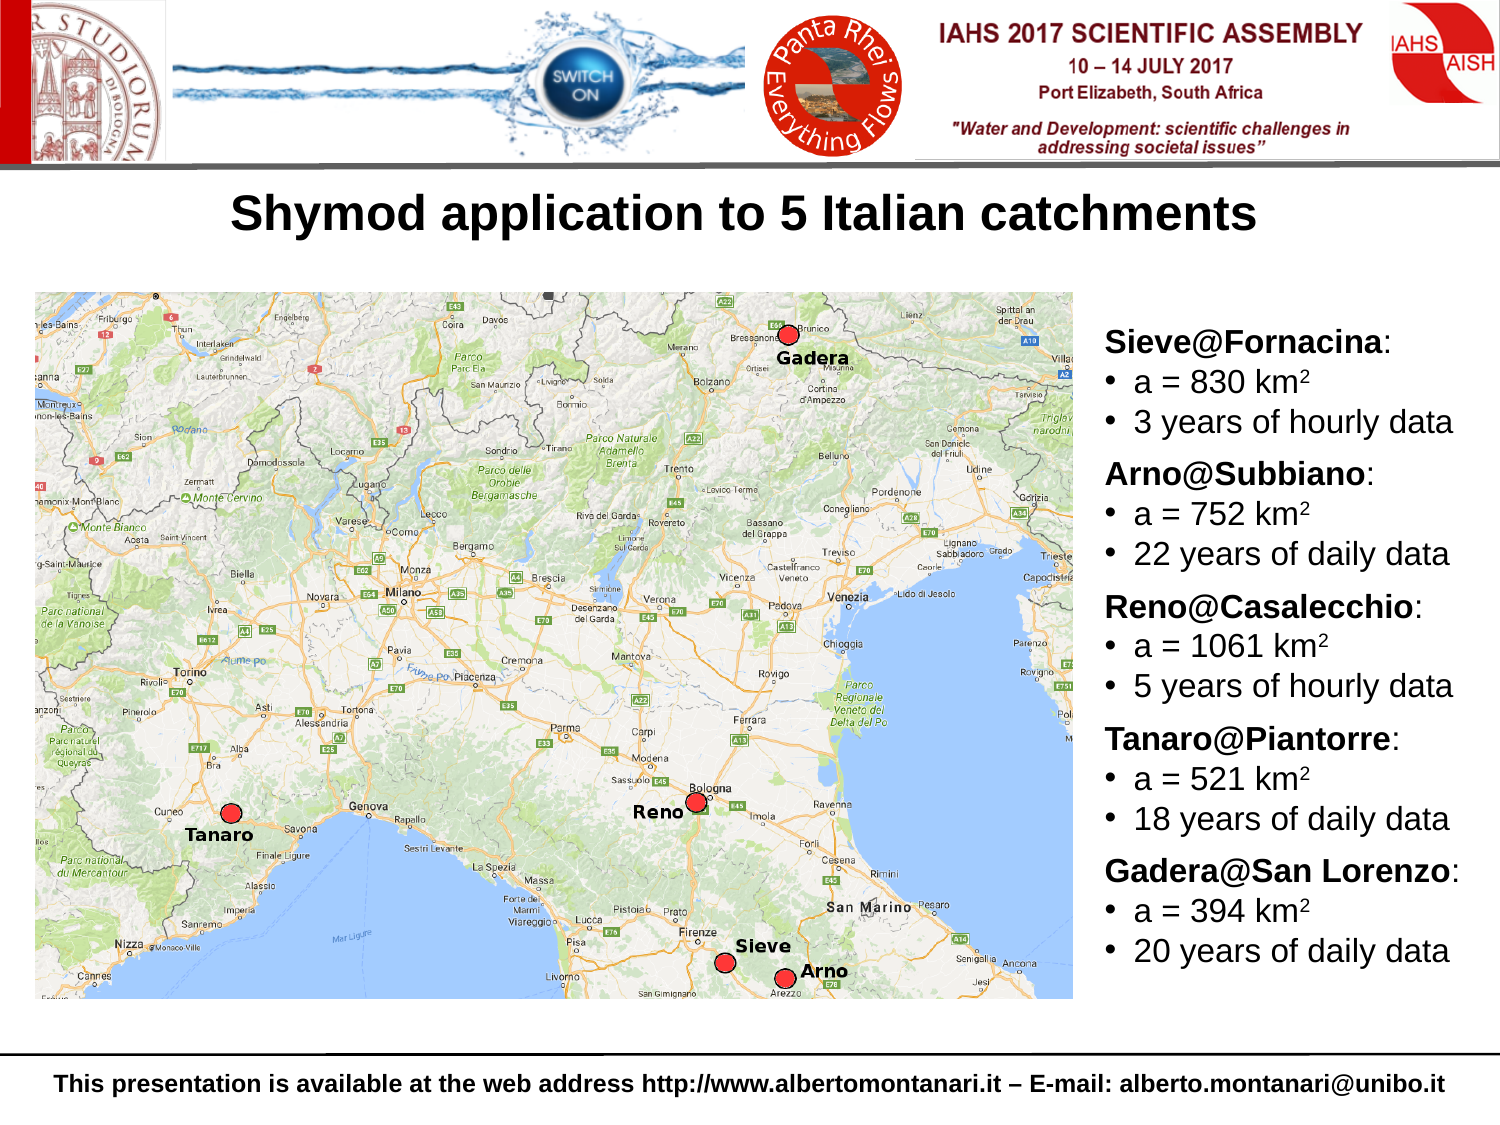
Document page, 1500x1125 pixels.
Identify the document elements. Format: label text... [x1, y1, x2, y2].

picture [34, 292, 1073, 999]
picture [172, 2, 745, 161]
picture [750, 0, 1500, 172]
text_box Shymod application to 5 Italian catchments [41, 172, 1447, 248]
picture [31, 0, 167, 161]
text_box Sieve@Fornacina: a = 830 km2 3 years of hourly data Arno@Subbiano: a = 752 km2 22 years of daily data Reno@Casalecchio: a = 1061 km2 5 years of hourly data Tanaro@Piantorre: a = 521 km2 18 years of daily data Gadera@San Lorenzo: a = 394 km2 20 years of daily data [1089, 312, 1500, 977]
